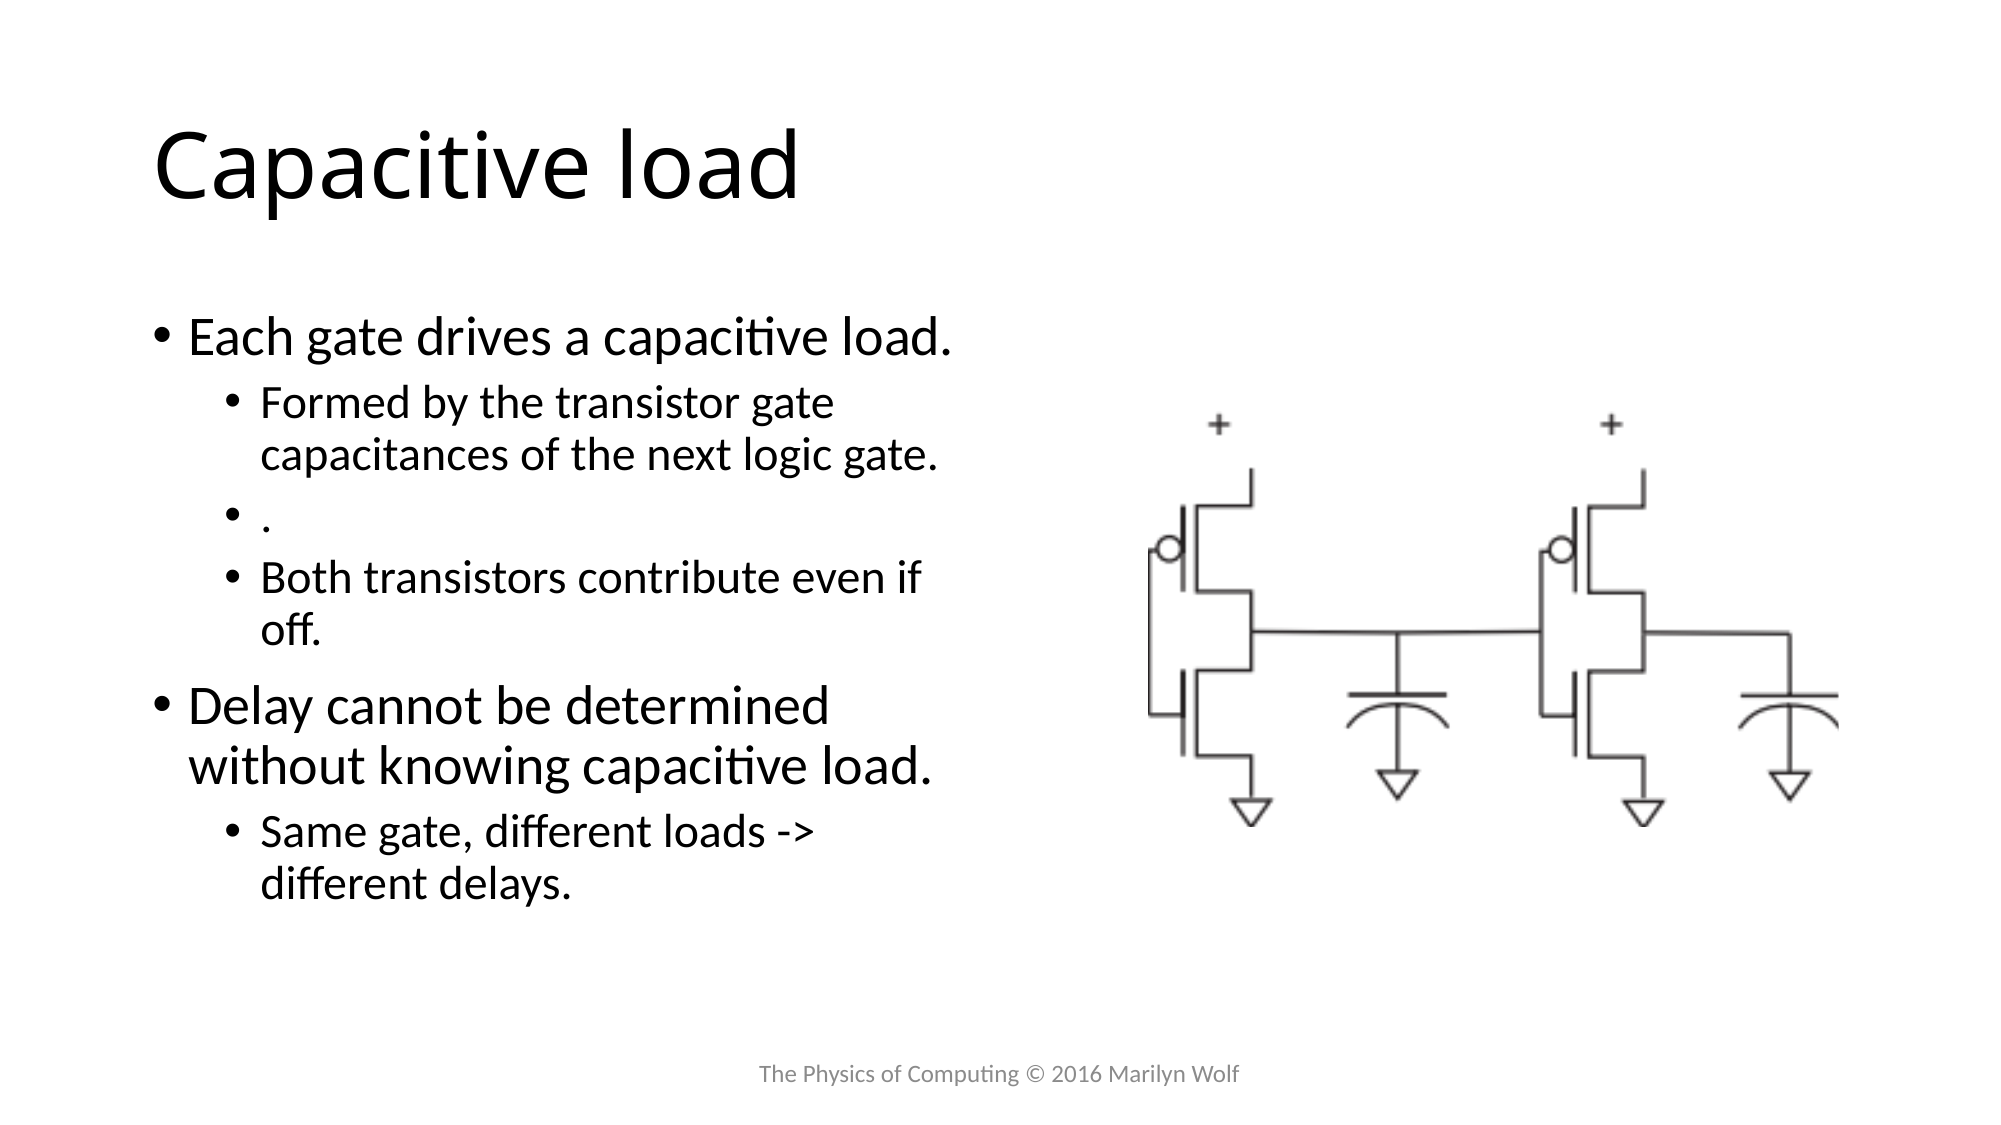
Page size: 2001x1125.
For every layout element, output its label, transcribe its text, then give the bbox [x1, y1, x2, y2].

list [1148, 397, 1839, 827]
footer The Physics of Computing © 2016 Marilyn Wolf [662, 1042, 1338, 1103]
title Capacitive load [137, 59, 1863, 278]
